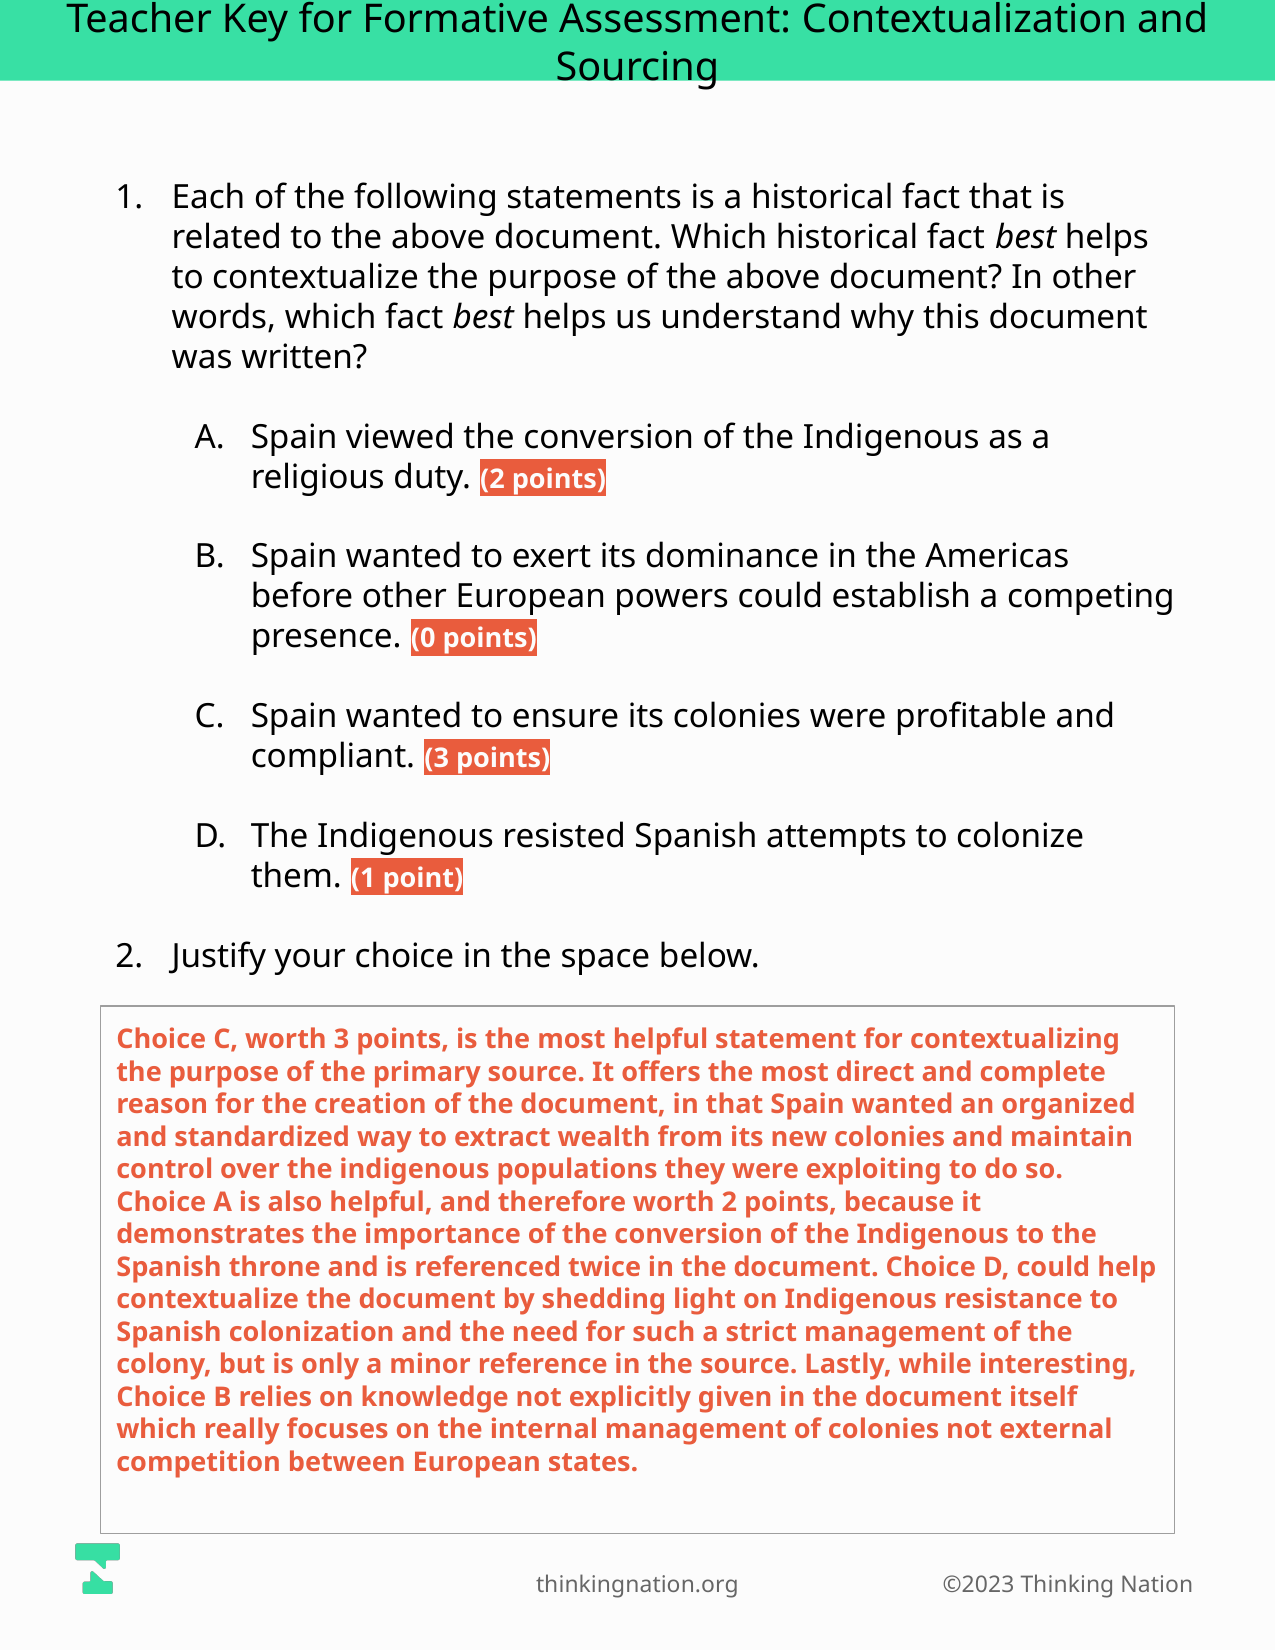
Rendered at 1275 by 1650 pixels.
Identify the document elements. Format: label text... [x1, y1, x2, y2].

picture [62, 1533, 133, 1604]
text_box Teacher Key for Formative Assessment: Contextualization and Sourcing [0, 0, 1275, 81]
text_box Each of the following statements is a historical fact that is related to the above document. Which historical fact best helps to contextualize the purpose of the above document? In other words, which fact best helps us understand why this document was written? Spain viewed the conversion of the Indigenous as a religious duty. (2 points) Spain wanted to exert its dominance in the Americas before other European powers could establish a competing presence. (0 points) Spain wanted to ensure its colonies were profitable and compliant. (3 points) The Indigenous resisted Spanish attempts to colonize them. (1 point) Justify your choice in the space below. [76, 159, 1195, 1554]
text_box thinkingnation.org [486, 1553, 789, 1605]
text_box ©2023 Thinking Nation [907, 1553, 1210, 1605]
text_box Choice C, worth 3 points, is the most helpful statement for contextualizing the purpose of the primary source. It offers the most direct and complete reason for the creation of the document, in that Spain wanted an organized and standardized way to extract wealth from its new colonies and maintain control over the indigenous populations they were exploiting to do so. Choice A is also helpful, and therefore worth 2 points, because it demonstrates the importance of the conversion of the Indigenous to the Spanish throne and is referenced twice in the document. Choice D, could help contextualize the document by shedding light on Indigenous resistance to Spanish colonization and the need for such a strict management of the colony, but is only a minor reference in the source. Lastly, while interesting, Choice B relies on knowledge not explicitly given in the document itself which really focuses on the internal management of colonies not external competition between European states. [100, 1005, 1175, 1534]
